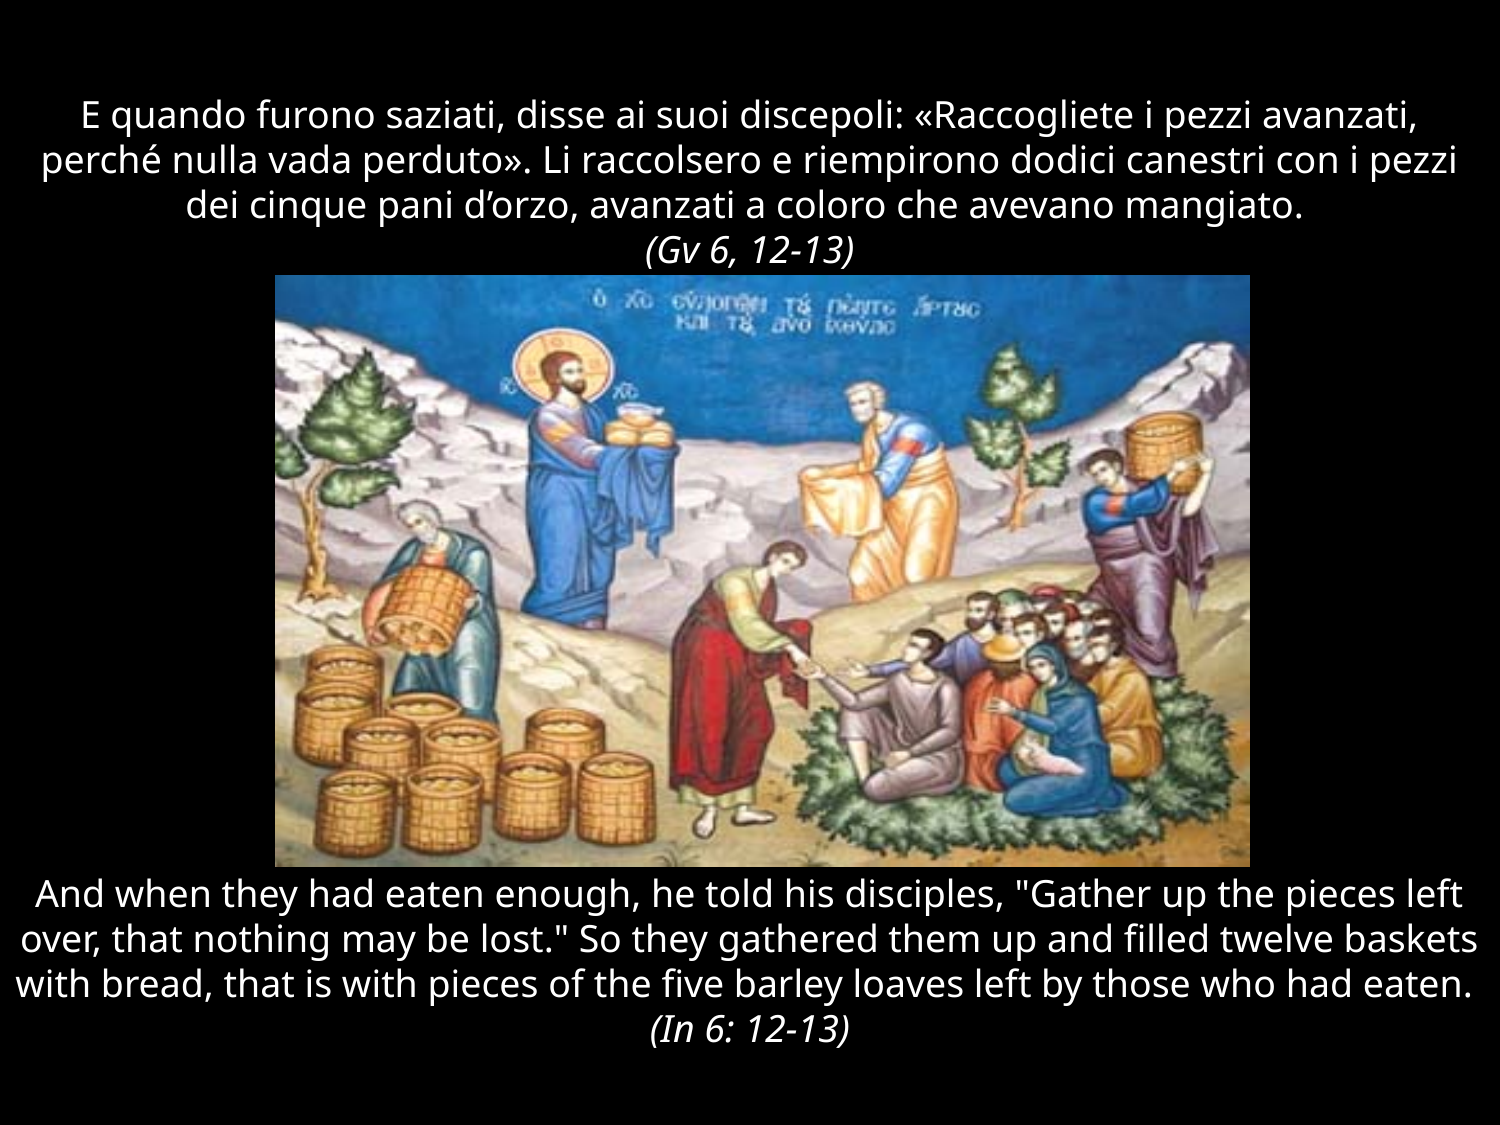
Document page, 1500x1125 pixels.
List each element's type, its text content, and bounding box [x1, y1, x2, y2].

title E quando furono saziati, disse ai suoi discepoli: «Raccogliete i pezzi avanzati, perché nulla vada perduto». Li raccolsero e riempirono dodici canestri con i pezzi dei cinque pani d’orzo, avanzati a coloro che avevano mangiato. (Gv 6, 12-13) [0, 87, 1500, 275]
text_box And when they had eaten enough, he told his disciples, "Gather up the pieces left over, that nothing may be lost." So they gathered them up and filled twelve baskets with bread, that is with pieces of the five barley loaves left by those who had eaten. (In 6: 12-13) [0, 862, 1500, 1058]
picture [274, 275, 1250, 867]
